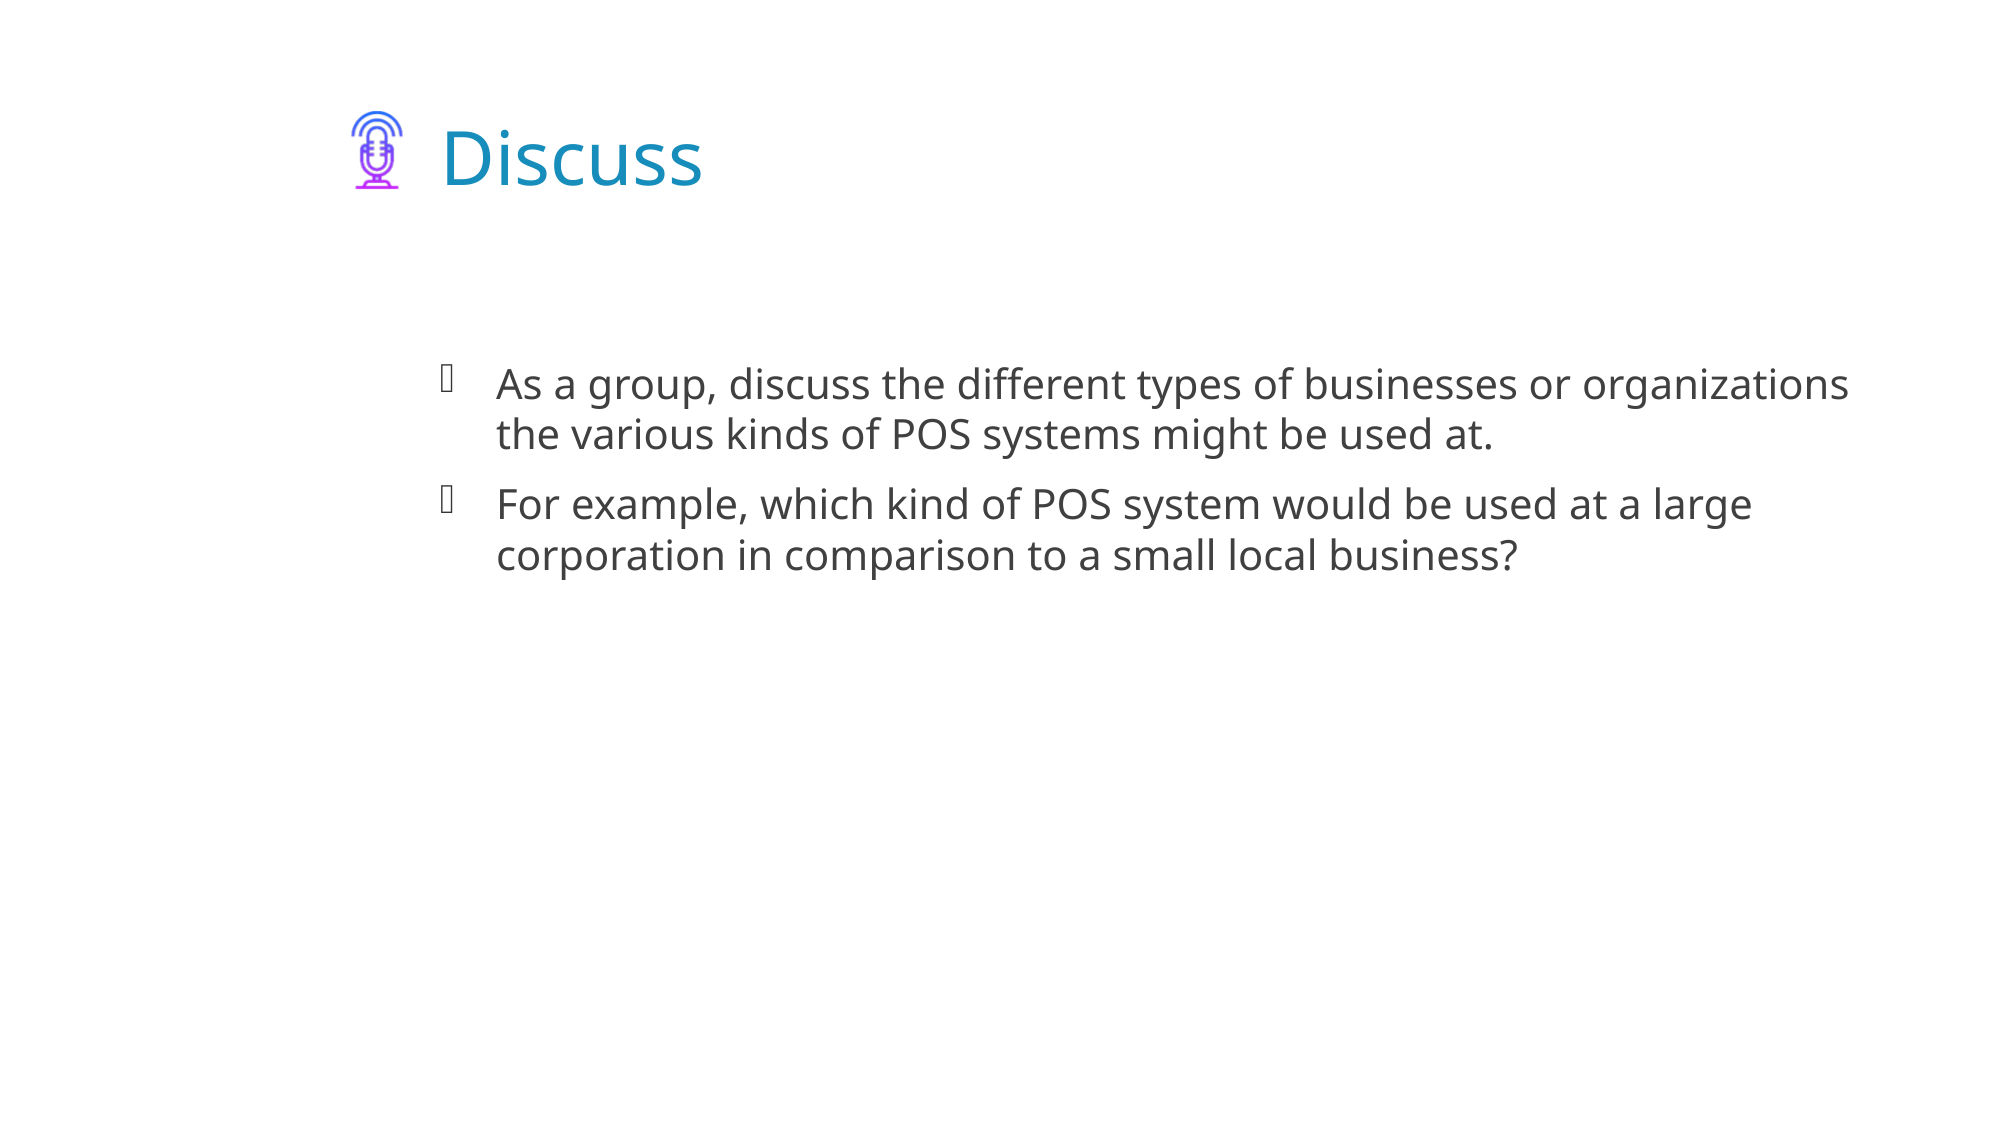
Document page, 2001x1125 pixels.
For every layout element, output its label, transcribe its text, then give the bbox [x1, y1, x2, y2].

picture [329, 102, 425, 198]
title Discuss [425, 102, 1888, 313]
list As a group, discuss the different types of businesses or organizations the various kinds of POS systems might be used at. For example, which kind of POS system would be used at a large corporation in comparison to a small local business? [424, 350, 1888, 1074]
